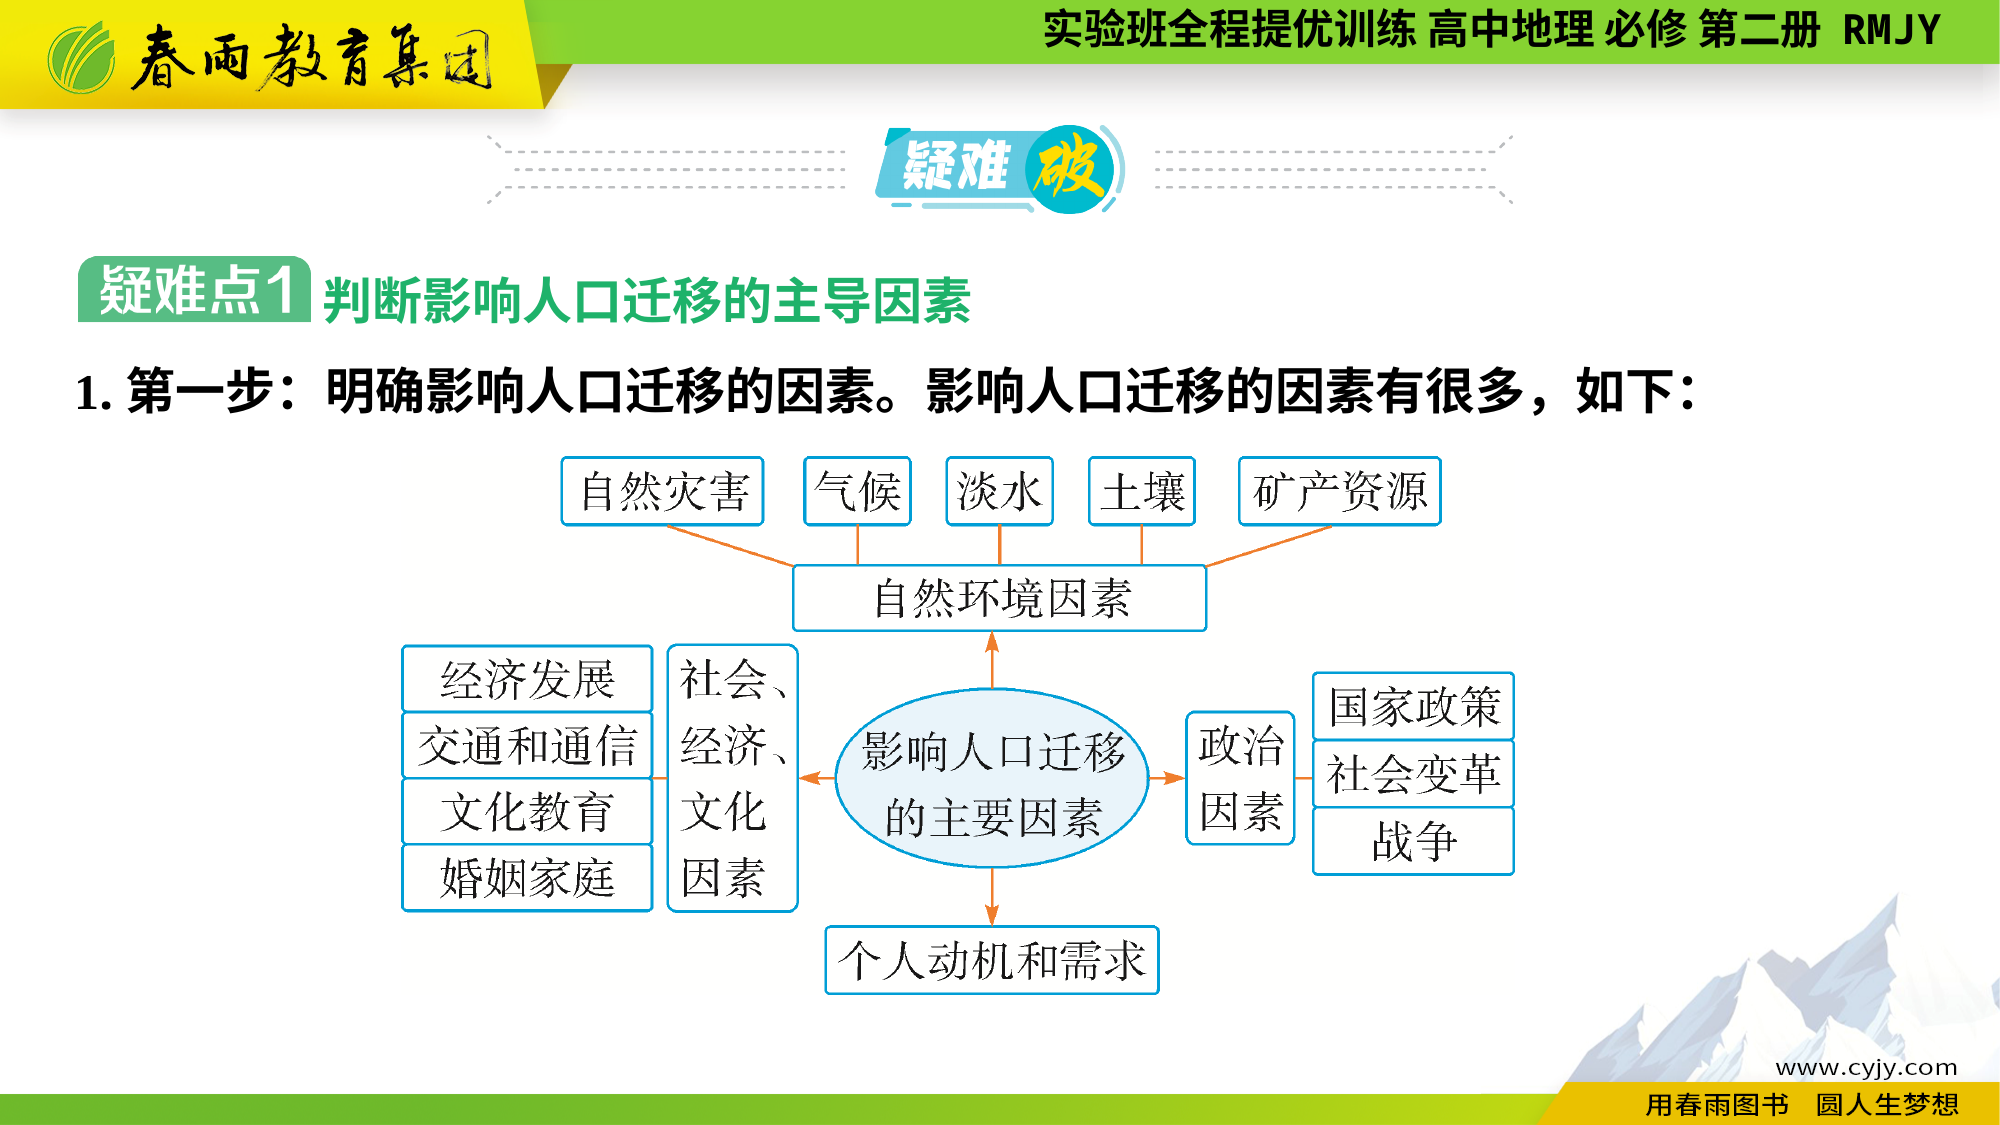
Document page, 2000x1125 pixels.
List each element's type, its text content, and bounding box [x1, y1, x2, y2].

picture [0, 0, 2000, 1125]
text_box 判断影响人口迁移的主导因素 1.第一步：明确影响人口迁移的因素。影响人口迁移的因素有很多，如下： [59, 231, 1944, 427]
